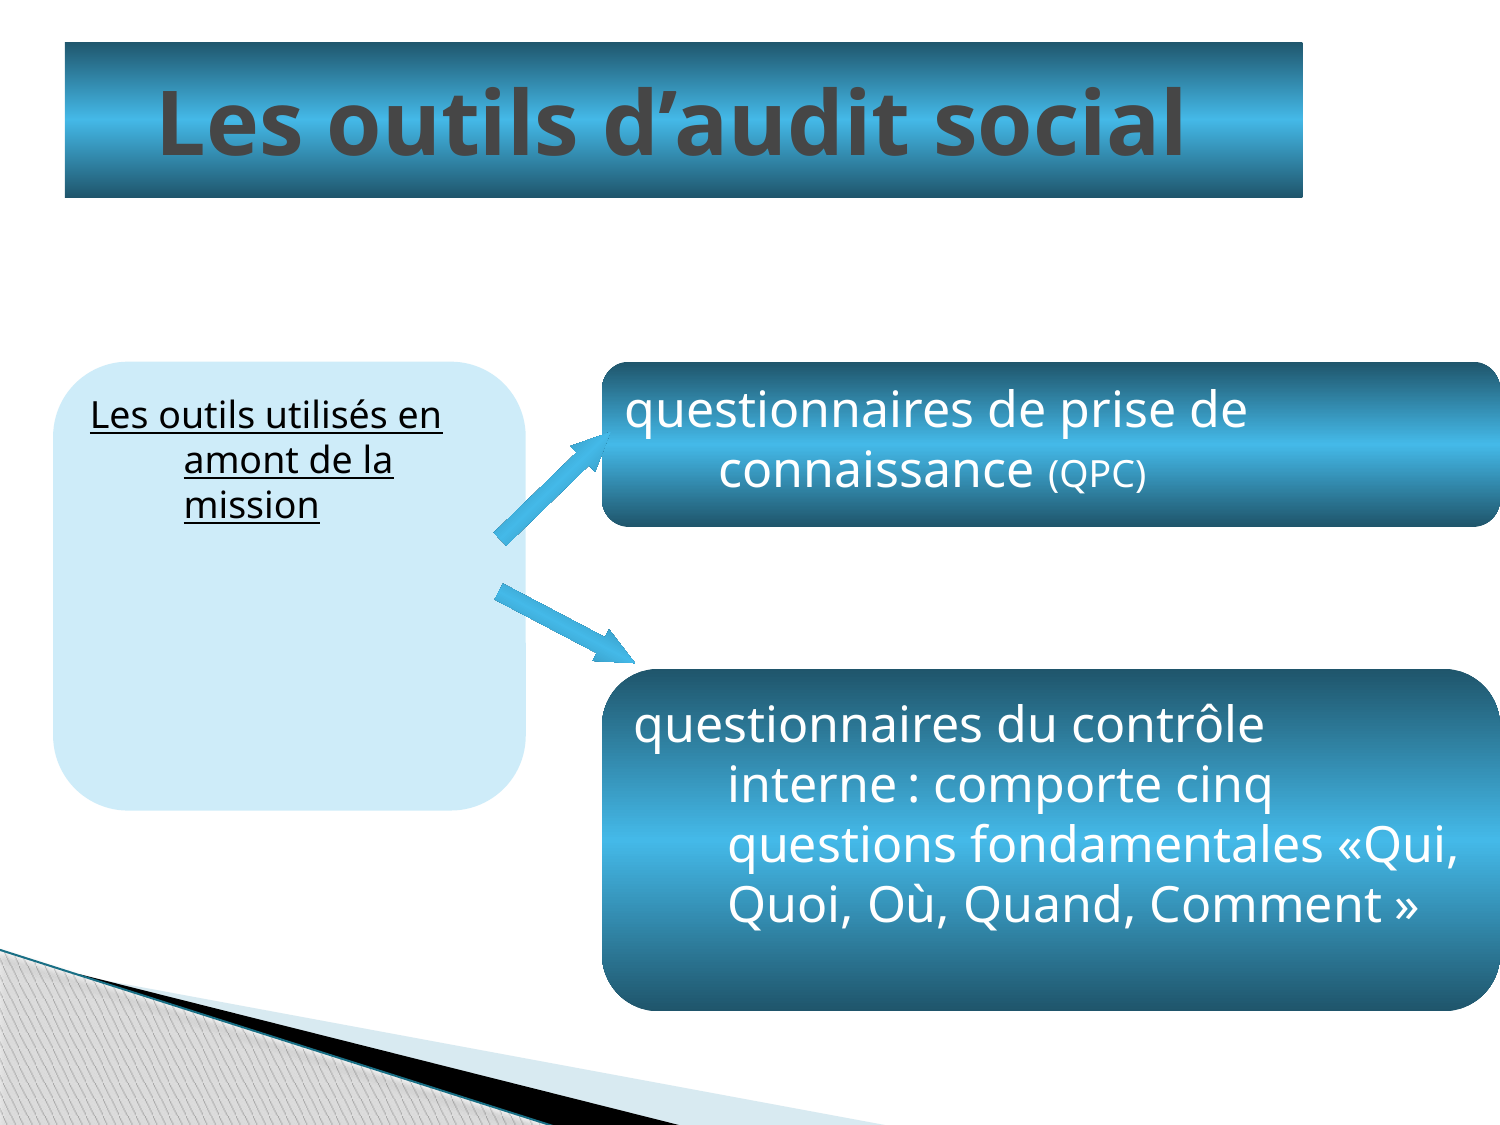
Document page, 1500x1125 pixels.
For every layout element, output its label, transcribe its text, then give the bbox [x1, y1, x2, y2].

text_box Les outils utilisés en amont de la mission [53, 361, 526, 811]
text_box [493, 432, 611, 546]
text_box questionnaires du contrôle interne : comporte cinq questions fondamentales «Qui, Quoi, Où, Quand, Comment » [602, 668, 1500, 1012]
text_box [494, 583, 635, 664]
text_box questionnaires de prise de connaissance (QPC) [602, 361, 1500, 528]
title Les outils d’audit social [64, 42, 1303, 198]
